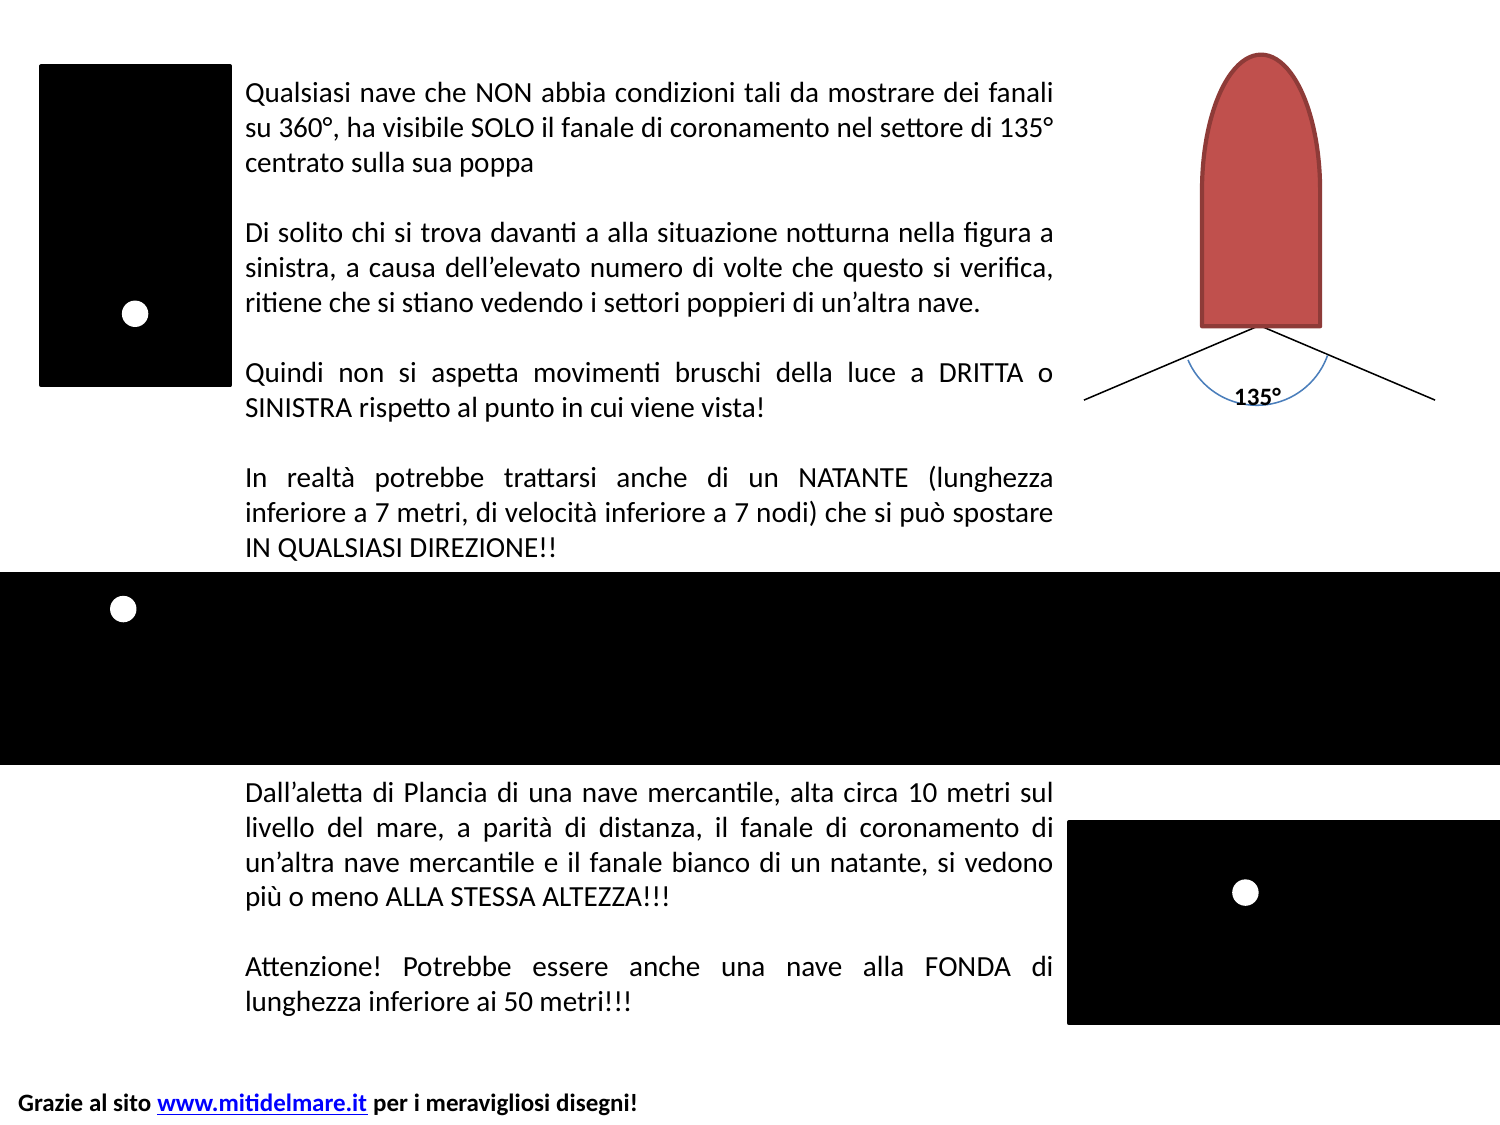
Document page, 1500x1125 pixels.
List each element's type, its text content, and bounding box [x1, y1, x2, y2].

text_box [0, 572, 1500, 765]
text_box Qualsiasi nave che NON abbia condizioni tali da mostrare dei fanali su 360°, ha visibile SOLO il fanale di coronamento nel settore di 135° centrato sulla sua poppa Di solito chi si trova davanti a alla situazione notturna nella figura a sinistra, a causa dell’elevato numero di volte che questo si verifica, ritiene che si stiano vedendo i settori poppieri di un’altra nave. Quindi non si aspetta movimenti bruschi della luce a DRITTA o SINISTRA rispetto al punto in cui viene vista! In realtà potrebbe trattarsi anche di un NATANTE (lunghezza inferiore a 7 metri, di velocità inferiore a 7 nodi) che si può spostare IN QUALSIASI DIREZIONE!! Dall’aletta di Plancia di una nave mercantile, alta circa 10 metri sul livello del mare, a parità di distanza, il fanale di coronamento di un’altra nave mercantile e il fanale bianco di un natante, si vedono più o meno ALLA STESSA ALTEZZA!!! Attenzione! Potrebbe essere anche una nave alla FONDA di lunghezza inferiore ai 50 metri!!! [230, 66, 1069, 572]
text_box Grazie al sito www.mitidelmare.it per i meravigliosi disegni! [3, 1079, 654, 1125]
text_box [39, 64, 232, 387]
text_box [1067, 820, 1500, 1025]
text_box [1187, 330, 1329, 396]
text_box 135° [1219, 373, 1296, 419]
text_box Qualsiasi nave che NON abbia condizioni tali da mostrare dei fanali su 360°, ha visibile SOLO il fanale di coronamento nel settore di 135° centrato sulla sua poppa Di solito chi si trova davanti a alla situazione notturna nella figura a sinistra, a causa dell’elevato numero di volte che questo si verifica, ritiene che si stiano vedendo i settori poppieri di un’altra nave. Quindi non si aspetta movimenti bruschi della luce a DRITTA o SINISTRA rispetto al punto in cui viene vista! In realtà potrebbe trattarsi anche di un NATANTE (lunghezza inferiore a 7 metri, di velocità inferiore a 7 nodi) che si può spostare IN QUALSIASI DIREZIONE!! Dall’aletta di Plancia di una nave mercantile, alta circa 10 metri sul livello del mare, a parità di distanza, il fanale di coronamento di un’altra nave mercantile e il fanale bianco di un natante, si vedono più o meno ALLA STESSA ALTEZZA!!! Attenzione! Potrebbe essere anche una nave alla FONDA di lunghezza inferiore ai 50 metri!!! [230, 765, 1069, 1095]
text_box [121, 300, 149, 327]
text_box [1080, 850, 1495, 1005]
picture [0, 597, 306, 717]
text_box [1199, 52, 1323, 329]
